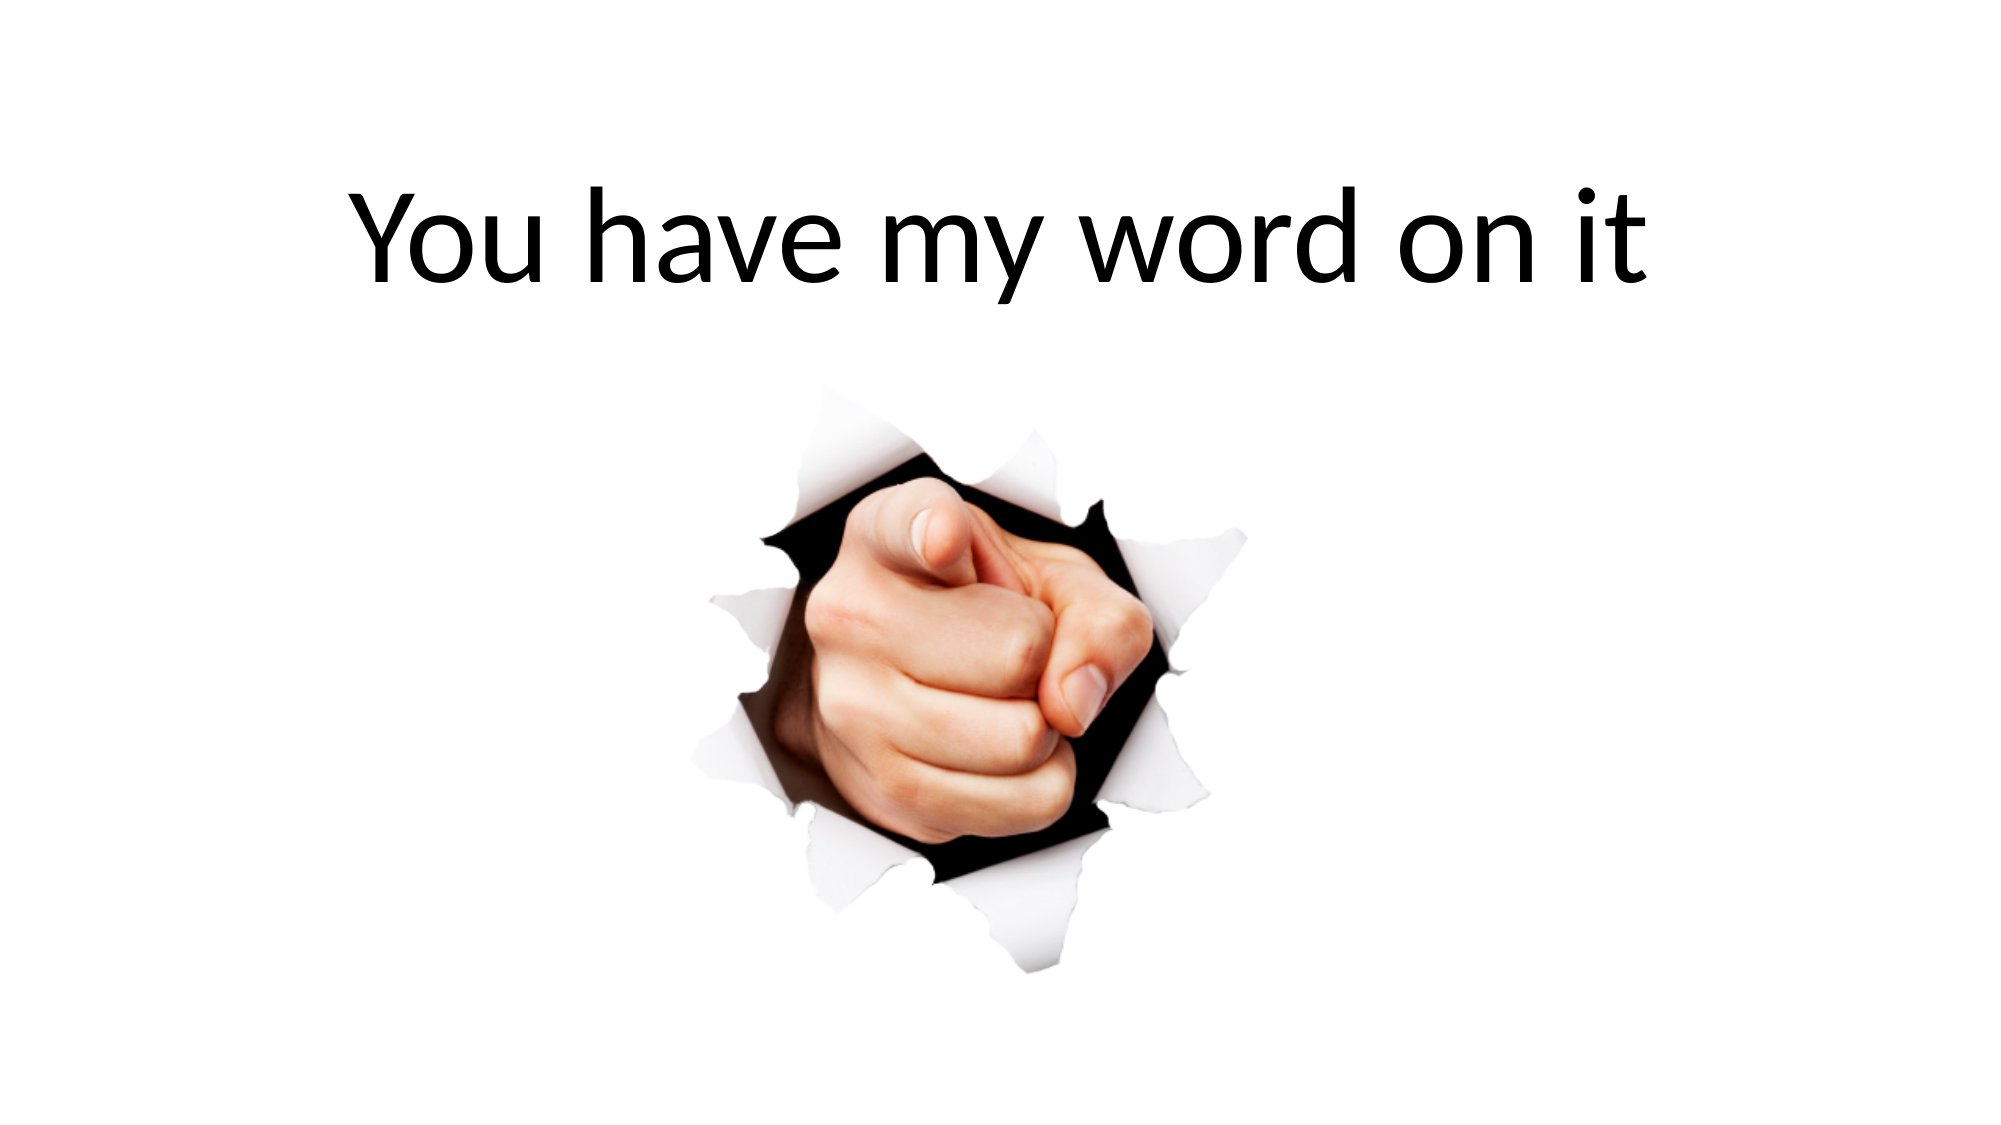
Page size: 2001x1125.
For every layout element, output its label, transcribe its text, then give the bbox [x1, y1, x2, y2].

list You have my word on it [136, 156, 1862, 680]
picture [653, 367, 1283, 992]
